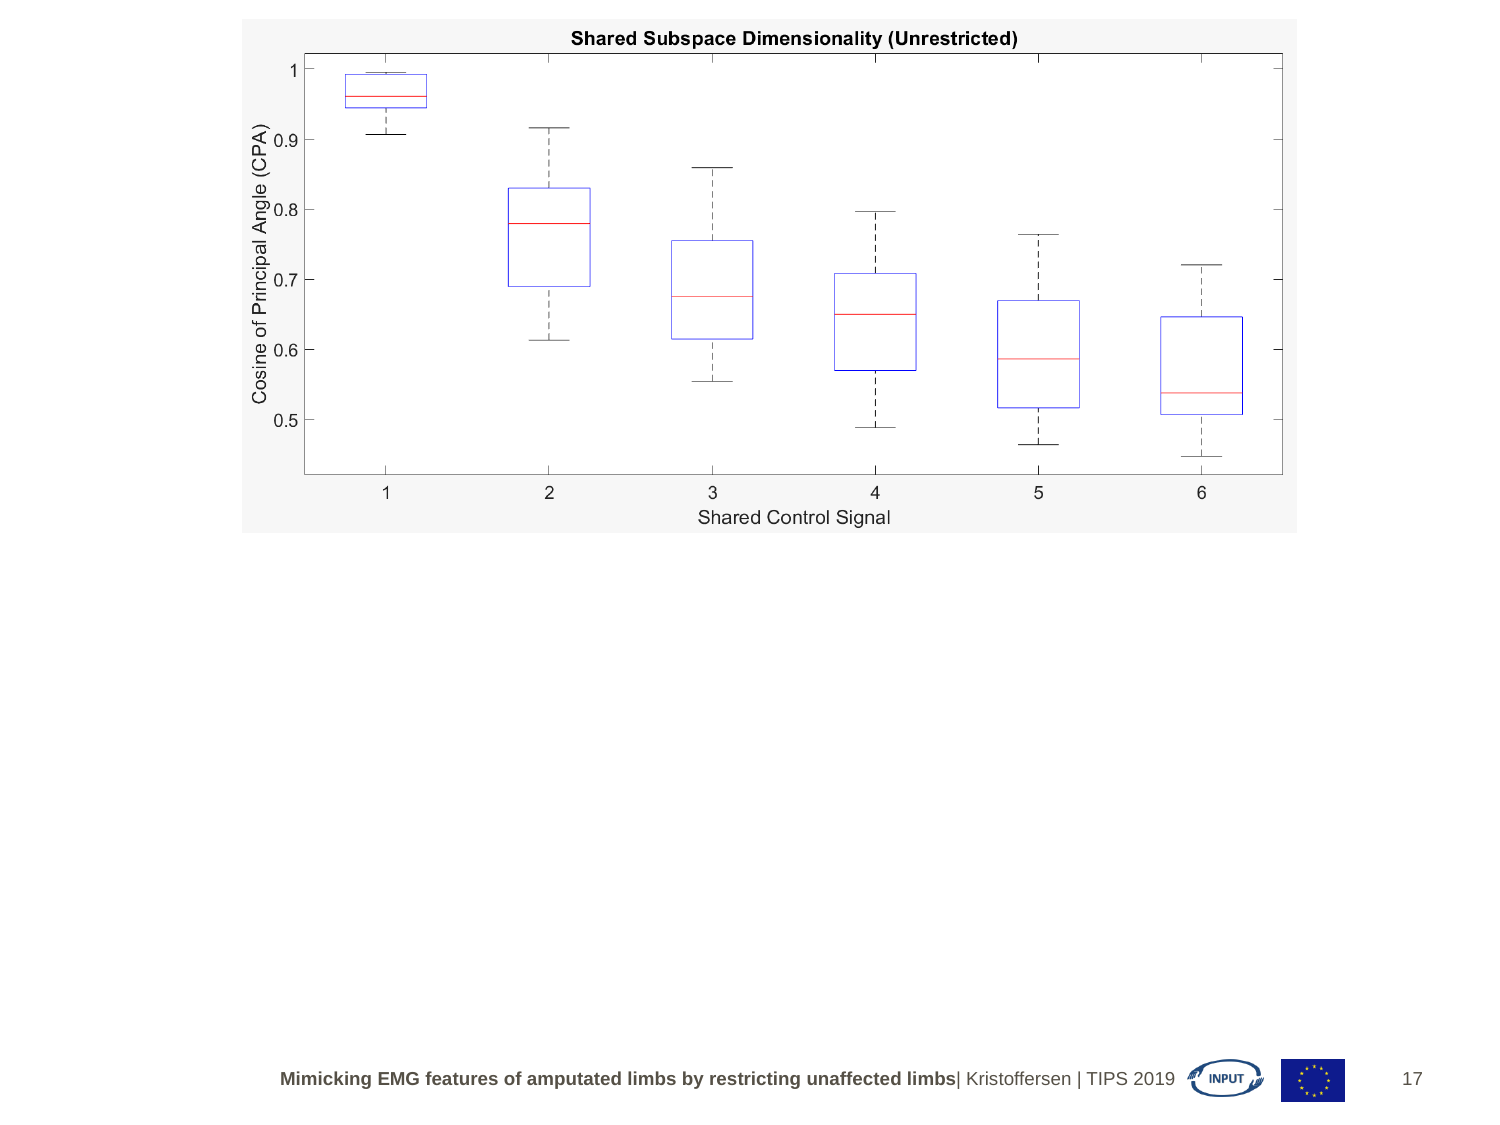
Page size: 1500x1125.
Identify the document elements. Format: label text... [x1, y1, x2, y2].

footer Mimicking EMG features of amputated limbs by restricting unaffected limbs| Kristoffersen | TIPS 2019 [76, 1061, 1176, 1094]
picture [1187, 1059, 1264, 1097]
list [241, 18, 1297, 534]
picture [1281, 1059, 1345, 1102]
slide_number 17 [1370, 1061, 1424, 1094]
